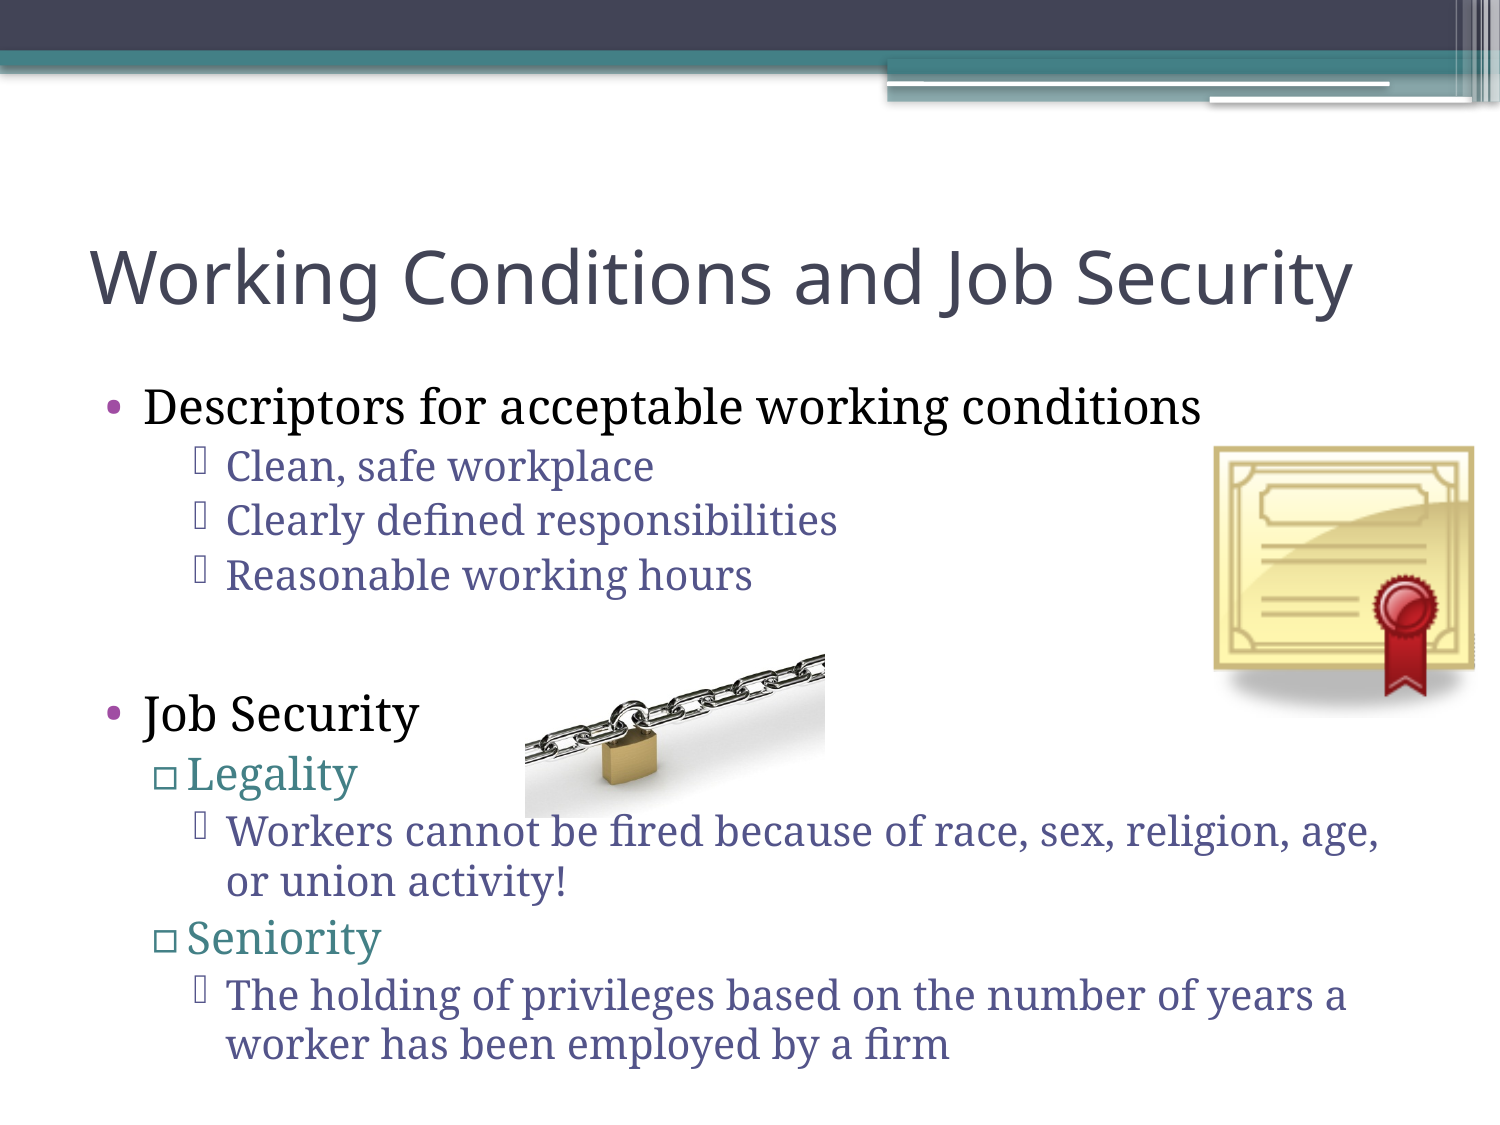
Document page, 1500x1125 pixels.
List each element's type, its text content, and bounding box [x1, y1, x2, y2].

picture [1195, 417, 1496, 718]
picture [524, 617, 826, 819]
list Descriptors for acceptable working conditions Clean, safe workplace Clearly defined responsibilities Reasonable working hours Job Security Legality Workers cannot be fired because of race, sex, religion, age, or union activity! Seniority The holding of privileges based on the number of years a worker has been employed by a firm [75, 368, 1425, 1079]
title Working Conditions and Job Security [75, 187, 1425, 363]
